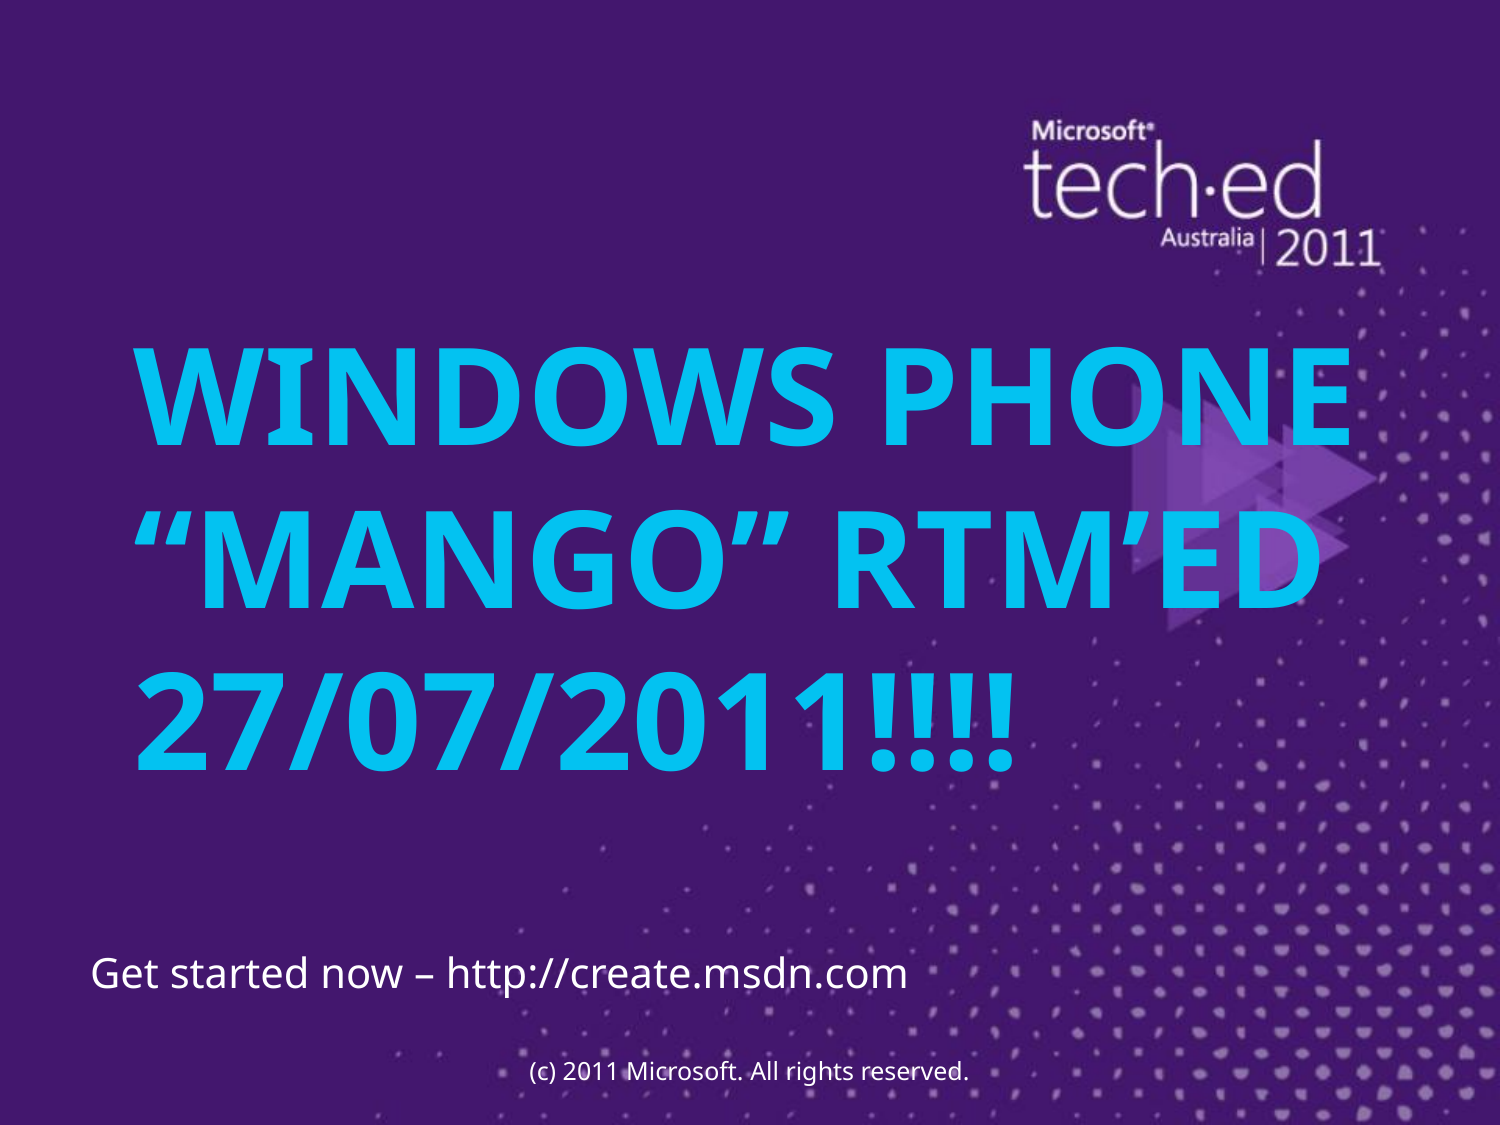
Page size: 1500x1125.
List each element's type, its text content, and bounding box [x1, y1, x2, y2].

text_box Get started now – http://create.msdn.com [74, 373, 1425, 1005]
picture [0, 0, 1500, 1125]
footer (c) 2011 Microsoft. All rights reserved. [512, 1042, 988, 1103]
title Windows phone “mango” RTM’ed 27/07/2011!!!! [118, 302, 1394, 373]
